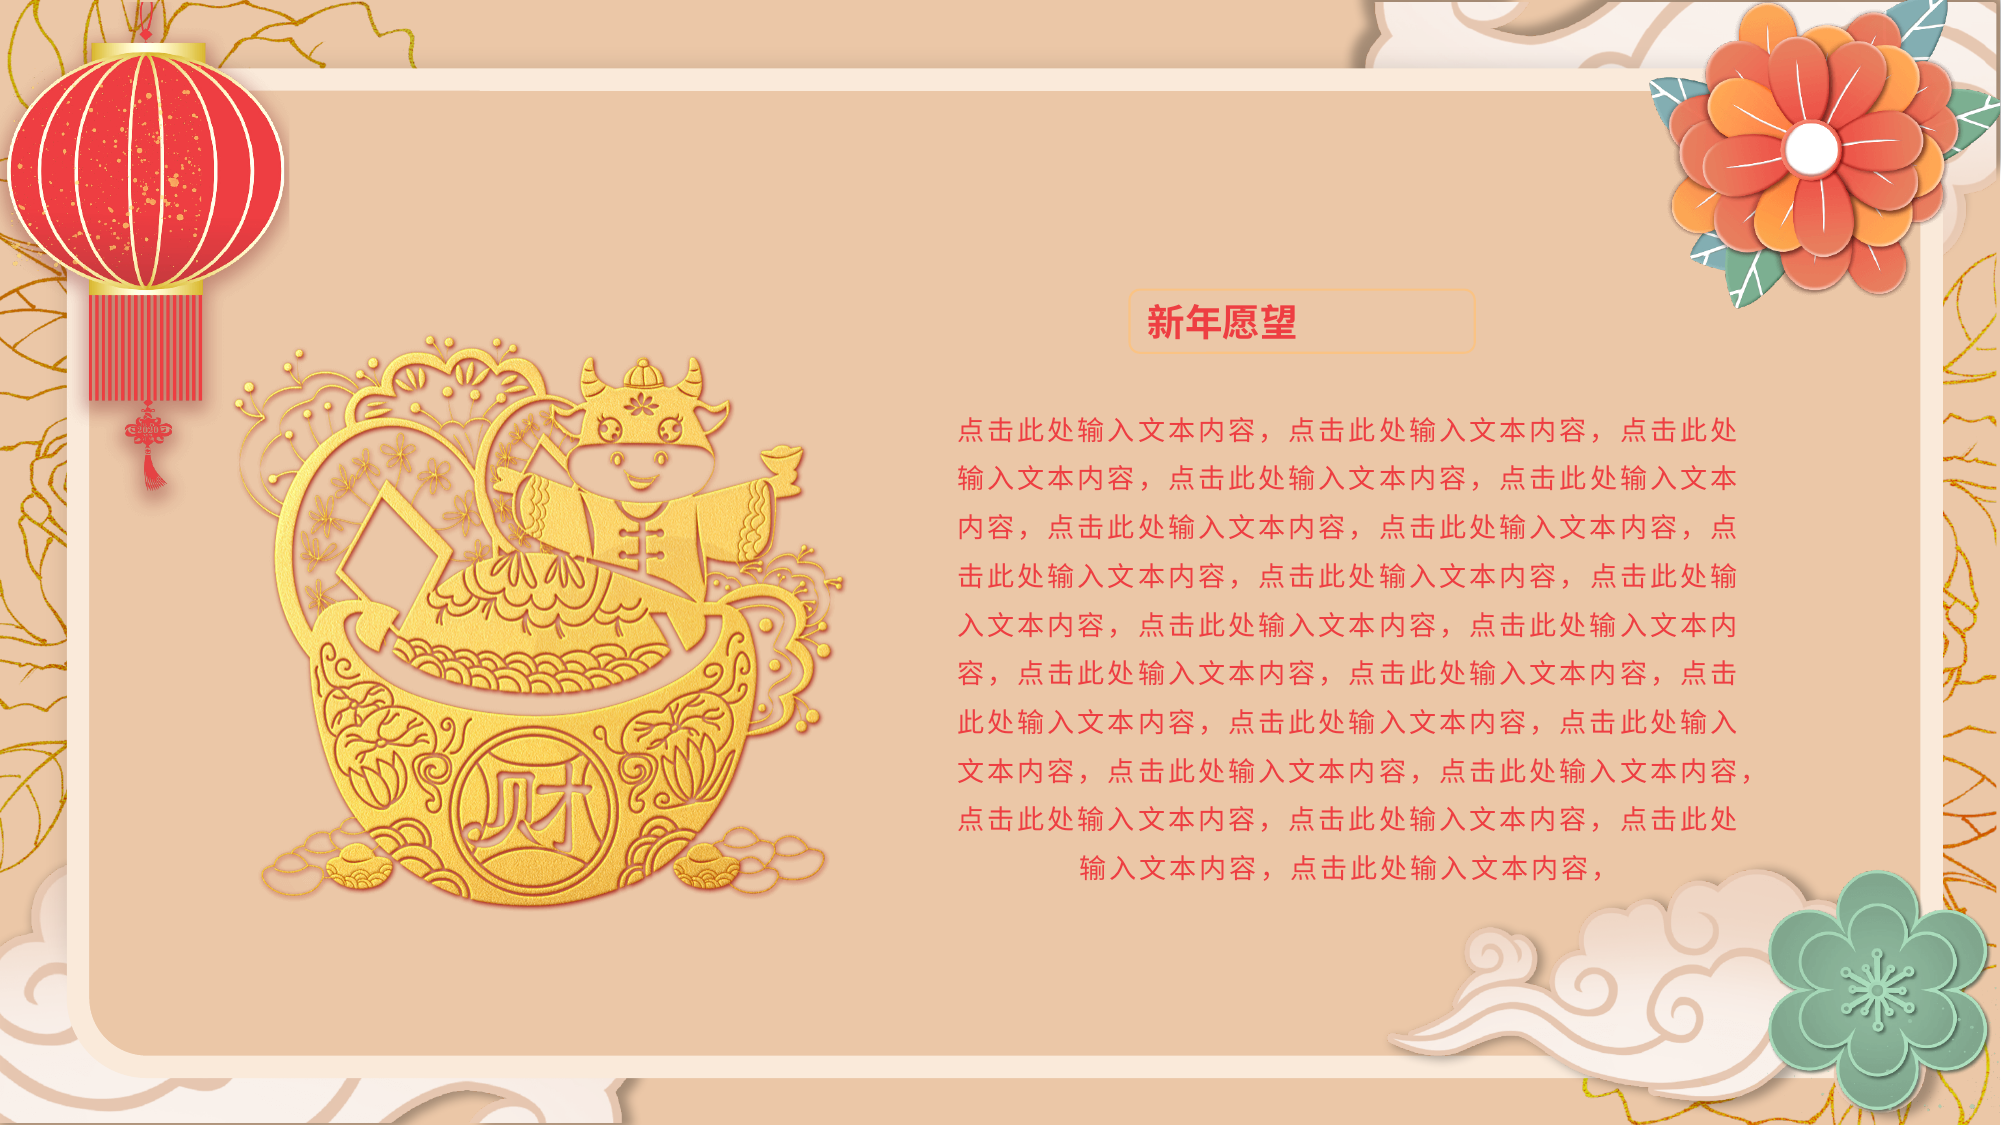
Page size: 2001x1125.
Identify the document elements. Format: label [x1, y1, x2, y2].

picture [1611, 0, 2001, 857]
text_box [935, 289, 1763, 622]
picture [0, 0, 866, 993]
picture [1258, 1115, 1997, 1125]
